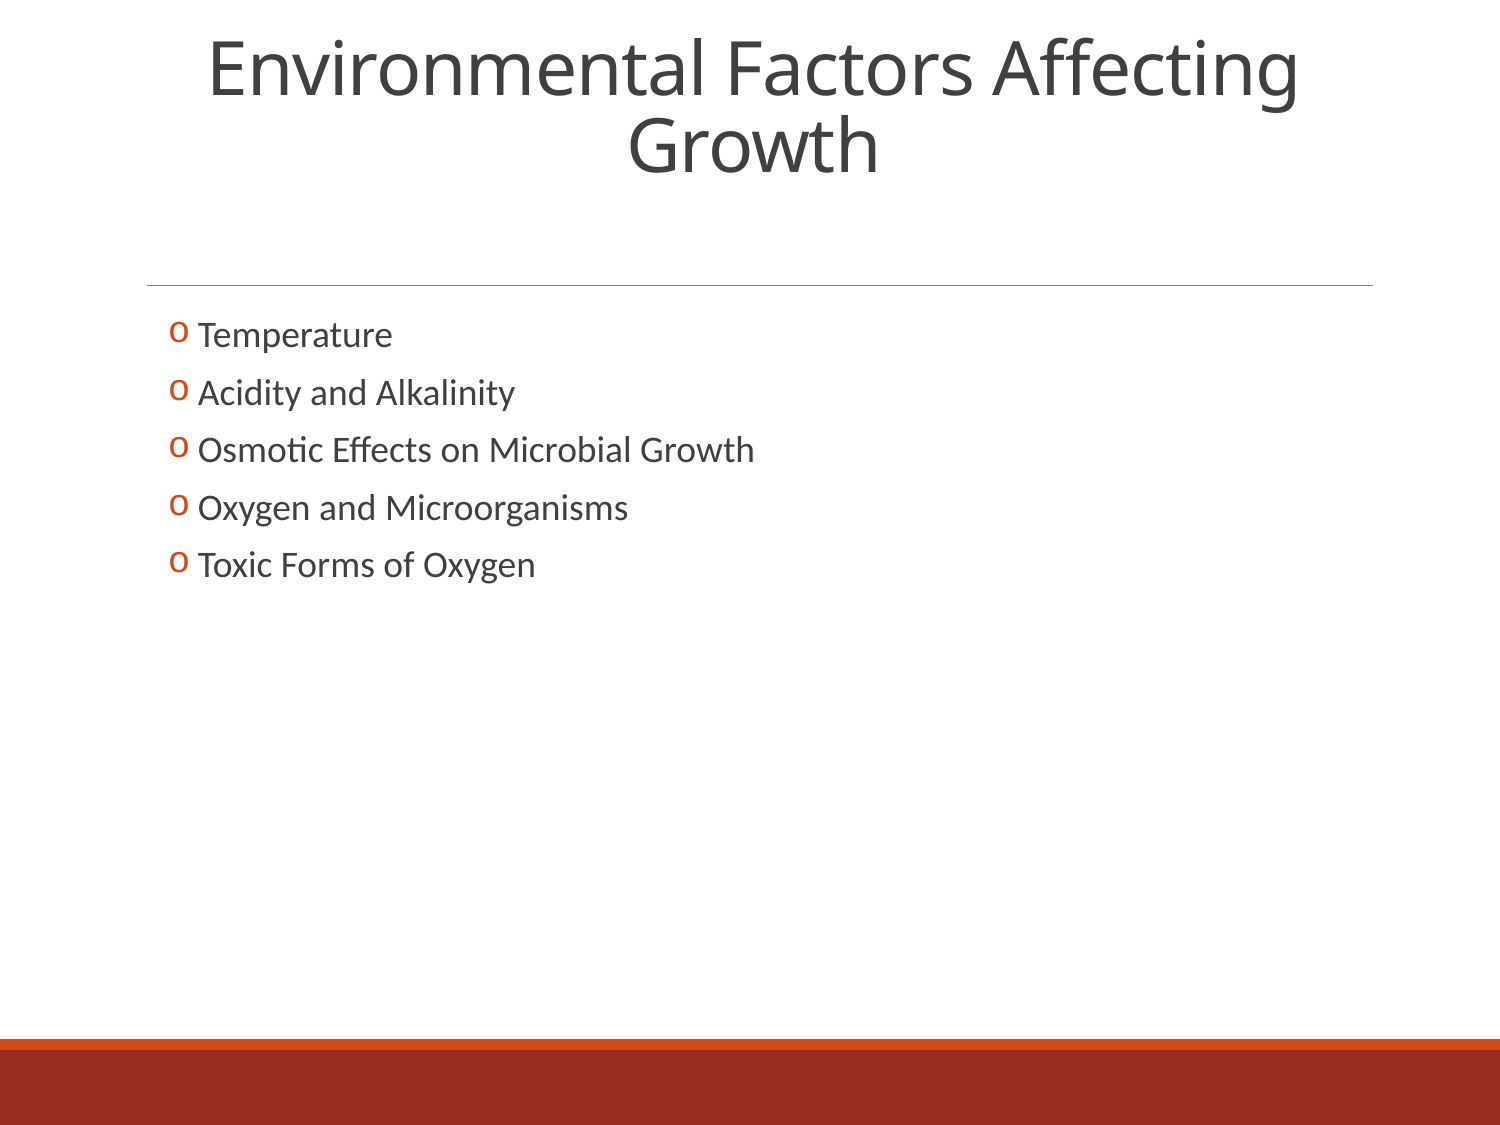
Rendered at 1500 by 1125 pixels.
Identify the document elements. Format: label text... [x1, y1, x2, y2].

title Environmental Factors Affecting Growth [135, 47, 1373, 285]
list Temperature Acidity and Alkalinity Osmotic Effects on Microbial Growth Oxygen and Microorganisms Toxic Forms of Oxygen [135, 302, 1373, 963]
